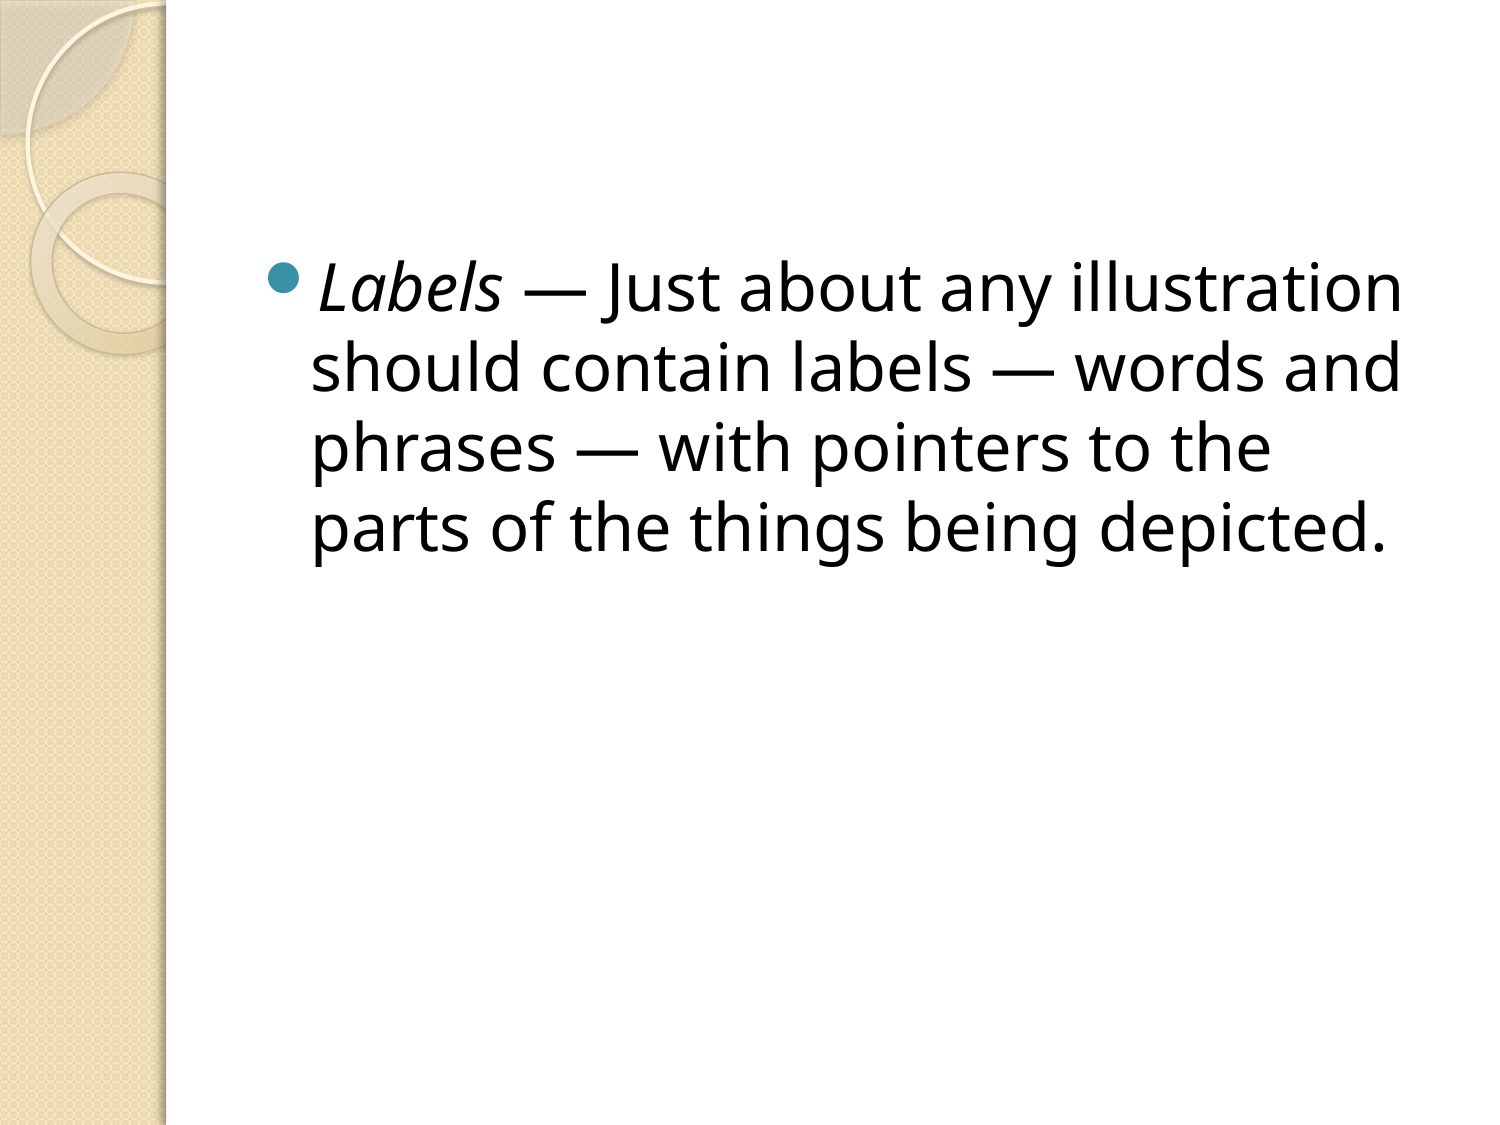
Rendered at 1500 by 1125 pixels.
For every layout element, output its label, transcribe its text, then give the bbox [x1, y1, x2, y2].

list Labels — Just about any illustration should contain labels — words and phrases — with pointers to the parts of the things being depicted. [235, 237, 1466, 1025]
